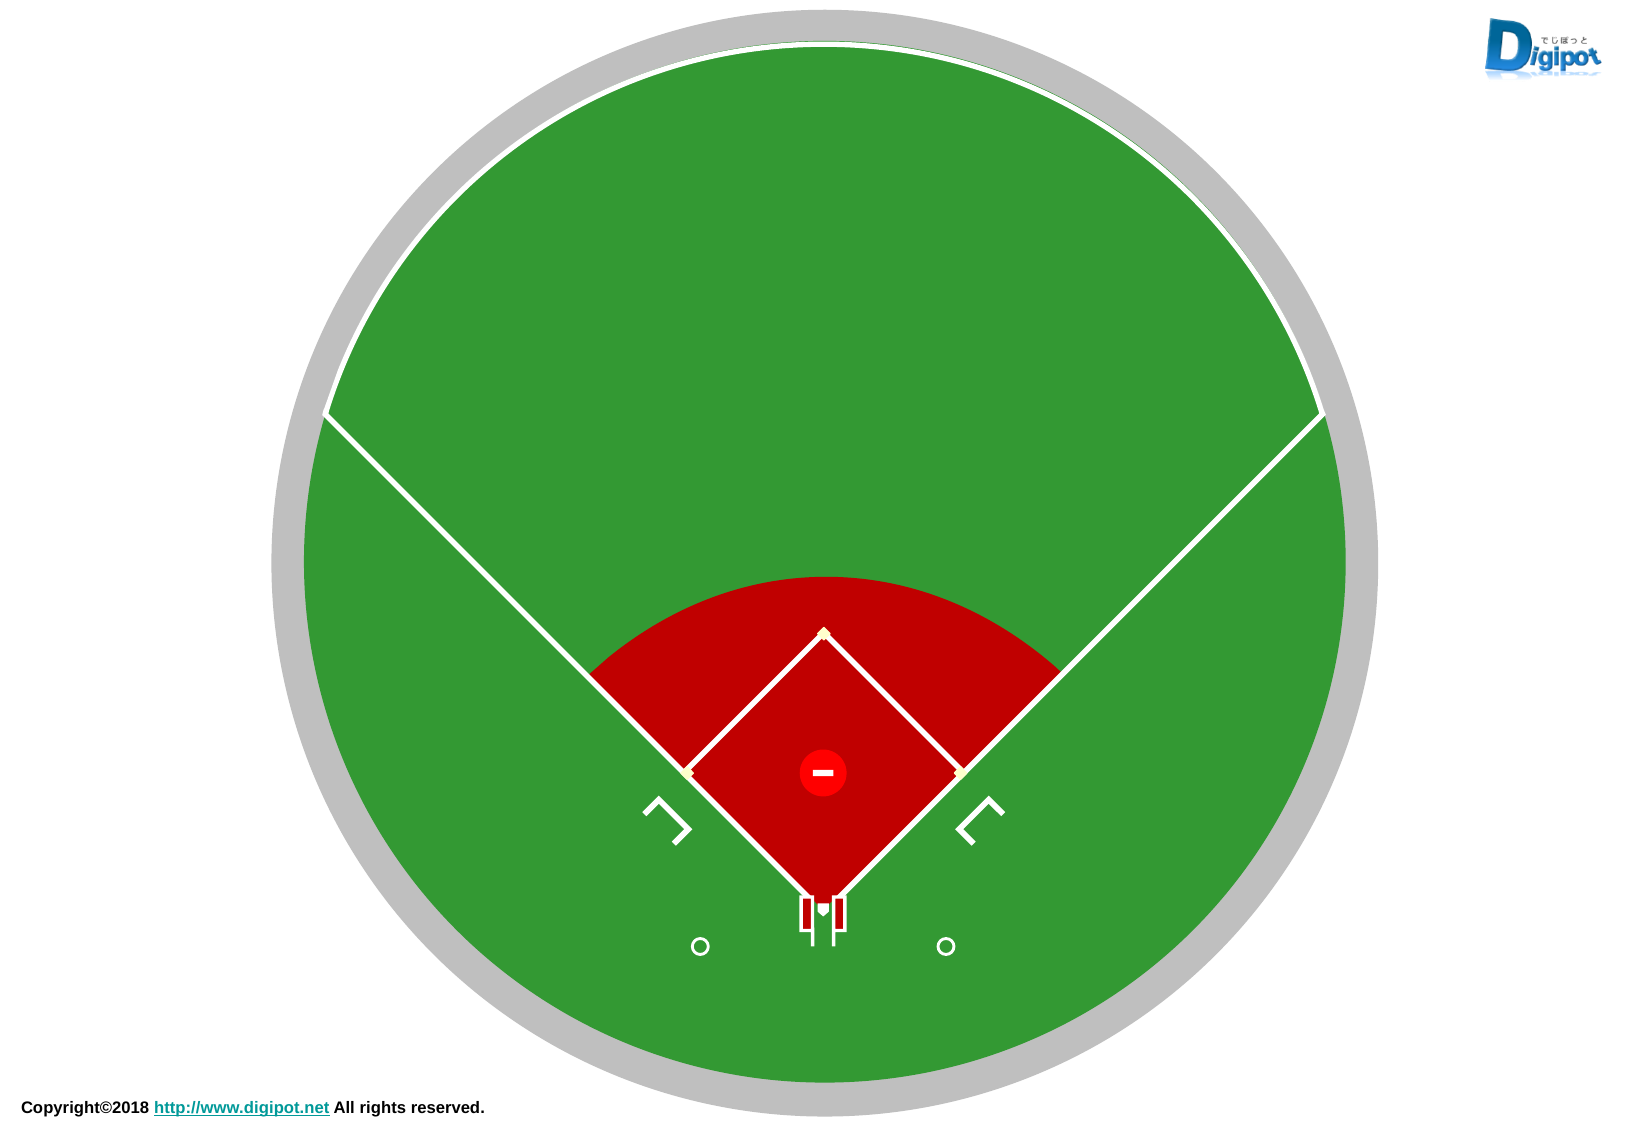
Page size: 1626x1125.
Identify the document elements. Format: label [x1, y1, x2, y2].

text_box [271, 9, 1379, 1117]
picture [1485, 18, 1602, 82]
